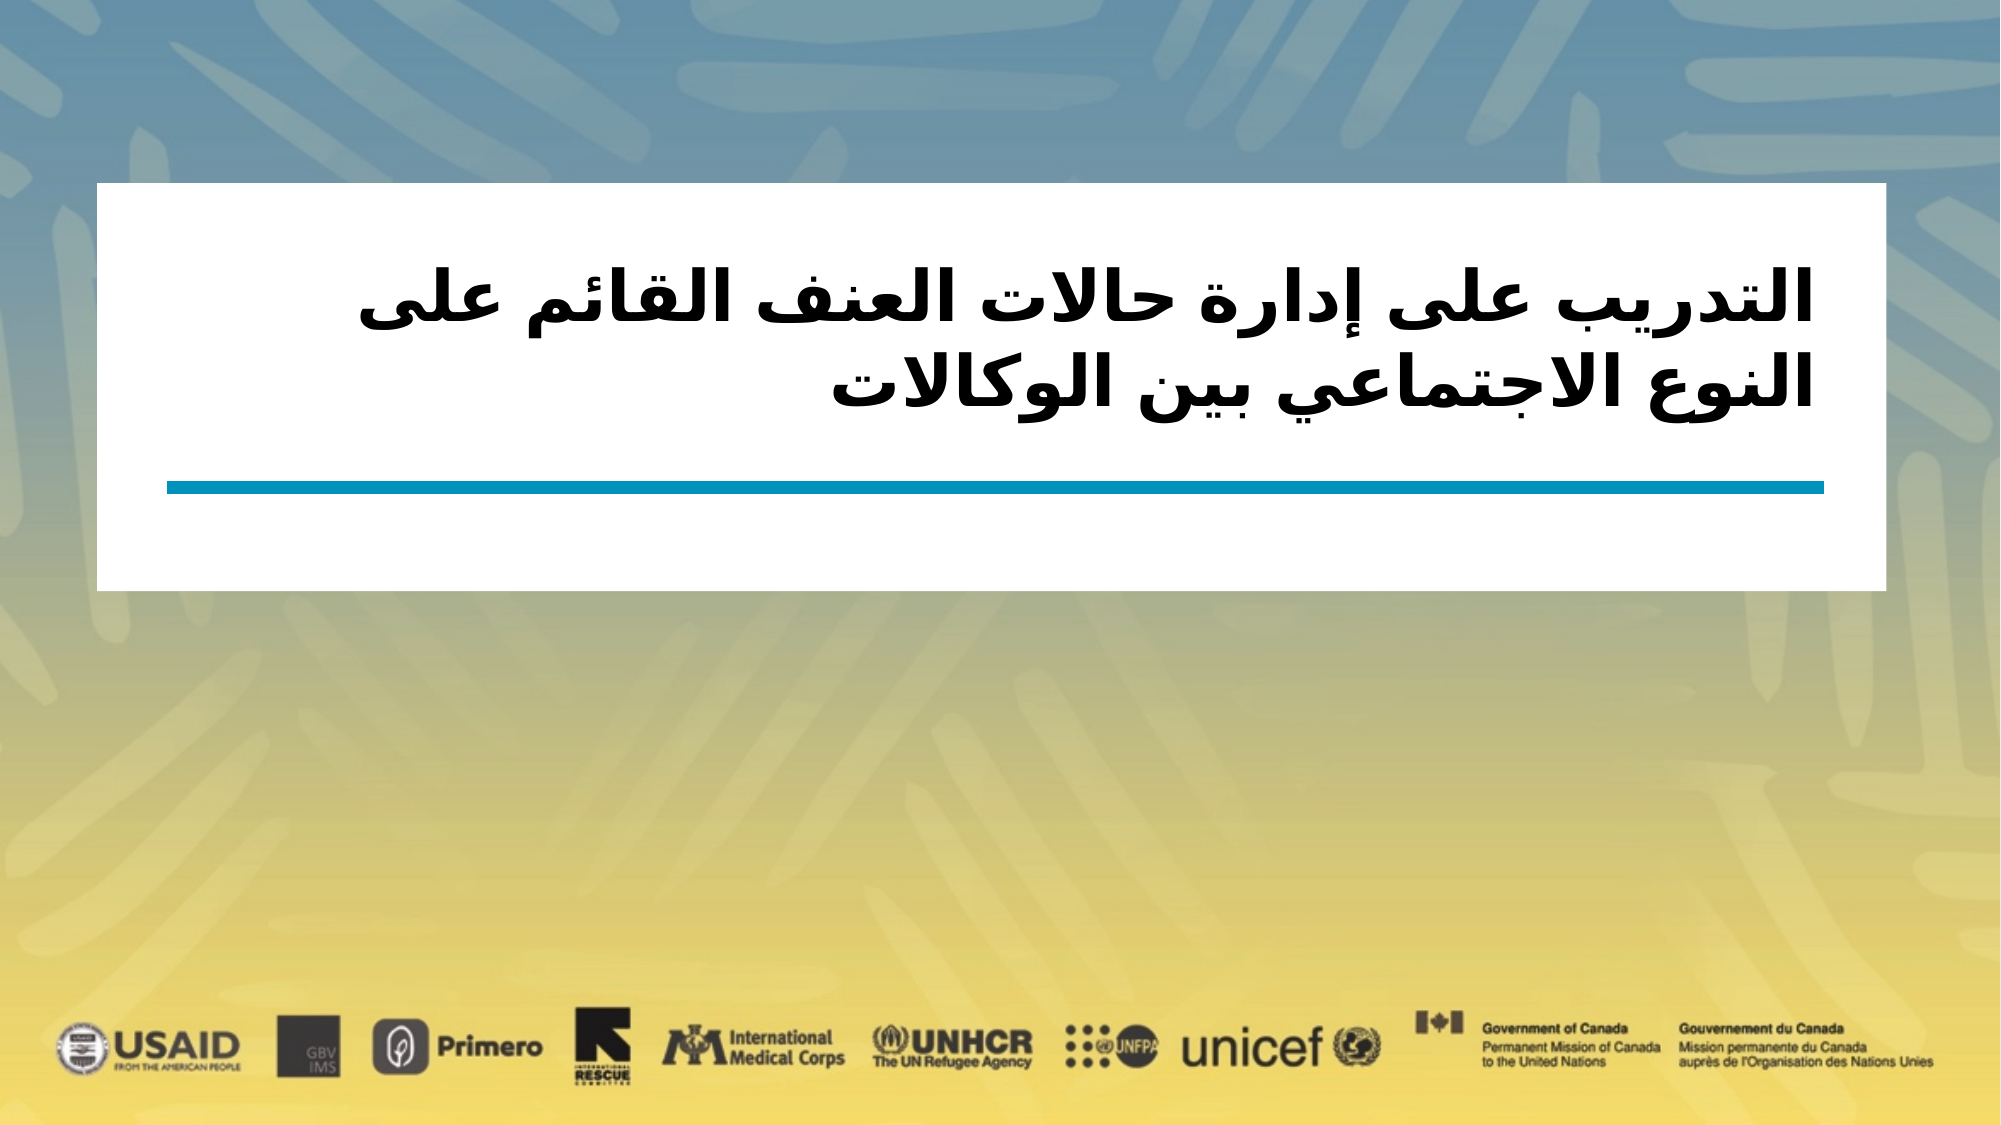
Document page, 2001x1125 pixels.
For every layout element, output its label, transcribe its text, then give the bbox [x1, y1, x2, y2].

picture [0, 0, 2001, 1125]
text_box التدريب على إدارة حالات العنف القائم على النوع الاجتماعي بين الوكالات [152, 242, 1833, 428]
